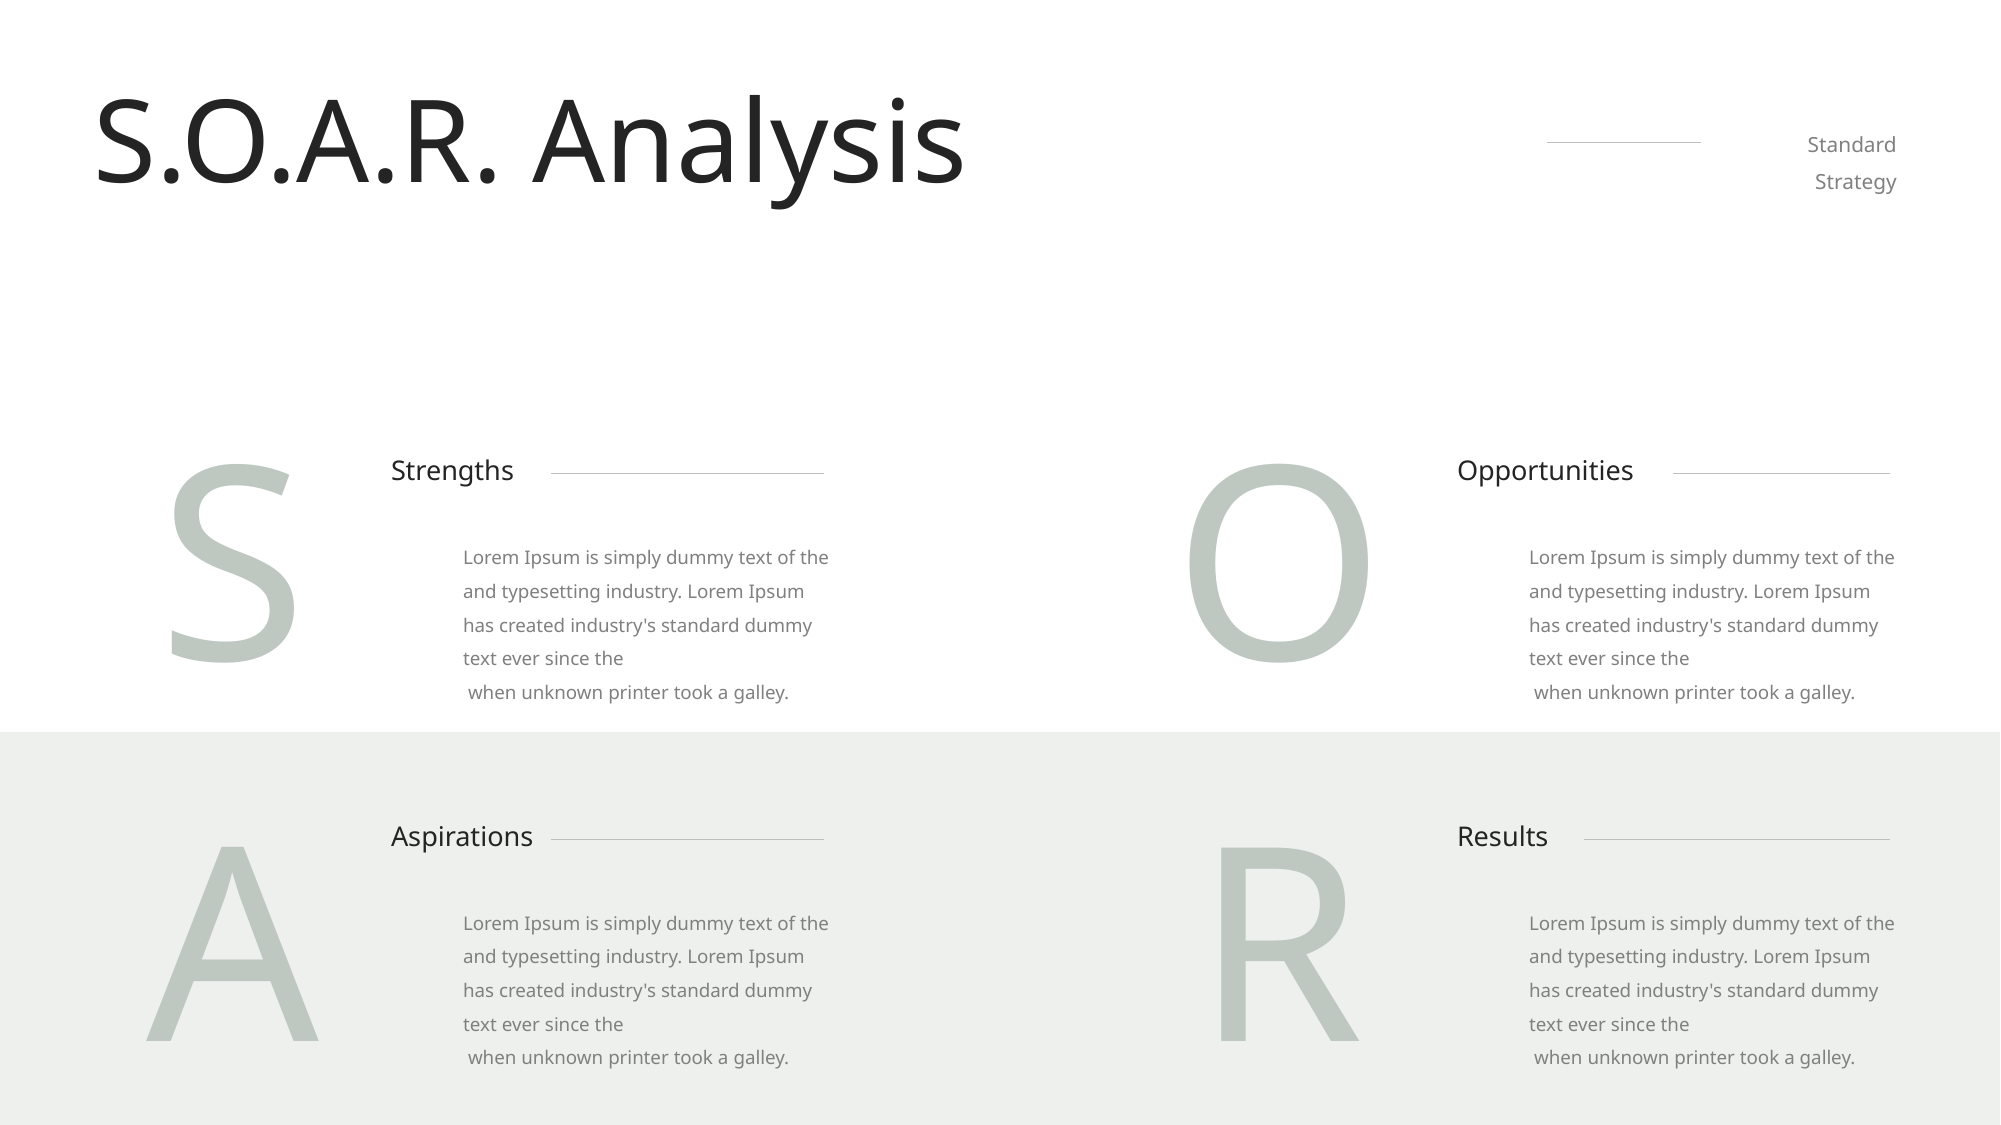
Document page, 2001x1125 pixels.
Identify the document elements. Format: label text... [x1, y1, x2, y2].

text_box Standard Strategy [1720, 111, 1912, 202]
text_box Aspirations [376, 811, 606, 859]
text_box Results [1442, 811, 1672, 859]
text_box S.O.A.R. Analysis [79, 61, 1000, 214]
text_box Strengths [376, 446, 606, 494]
text_box [0, 731, 2000, 1125]
text_box Lorem Ipsum is simply dummy text of the and typesetting industry. Lorem Ipsum has created industry's standard dummy text ever since the when unknown printer took a galley. [1514, 892, 1912, 1076]
text_box Lorem Ipsum is simply dummy text of the and typesetting industry. Lorem Ipsum has created industry's standard dummy text ever since the when unknown printer took a galley. [1514, 527, 1912, 711]
text_box S [85, 381, 380, 722]
text_box O [1132, 381, 1427, 722]
text_box Opportunities [1442, 446, 1672, 494]
text_box Lorem Ipsum is simply dummy text of the and typesetting industry. Lorem Ipsum has created industry's standard dummy text ever since the when unknown printer took a galley. [448, 527, 846, 711]
text_box R [1132, 763, 1427, 1103]
text_box Lorem Ipsum is simply dummy text of the and typesetting industry. Lorem Ipsum has created industry's standard dummy text ever since the when unknown printer took a galley. [448, 892, 846, 1076]
text_box A [85, 763, 380, 1103]
